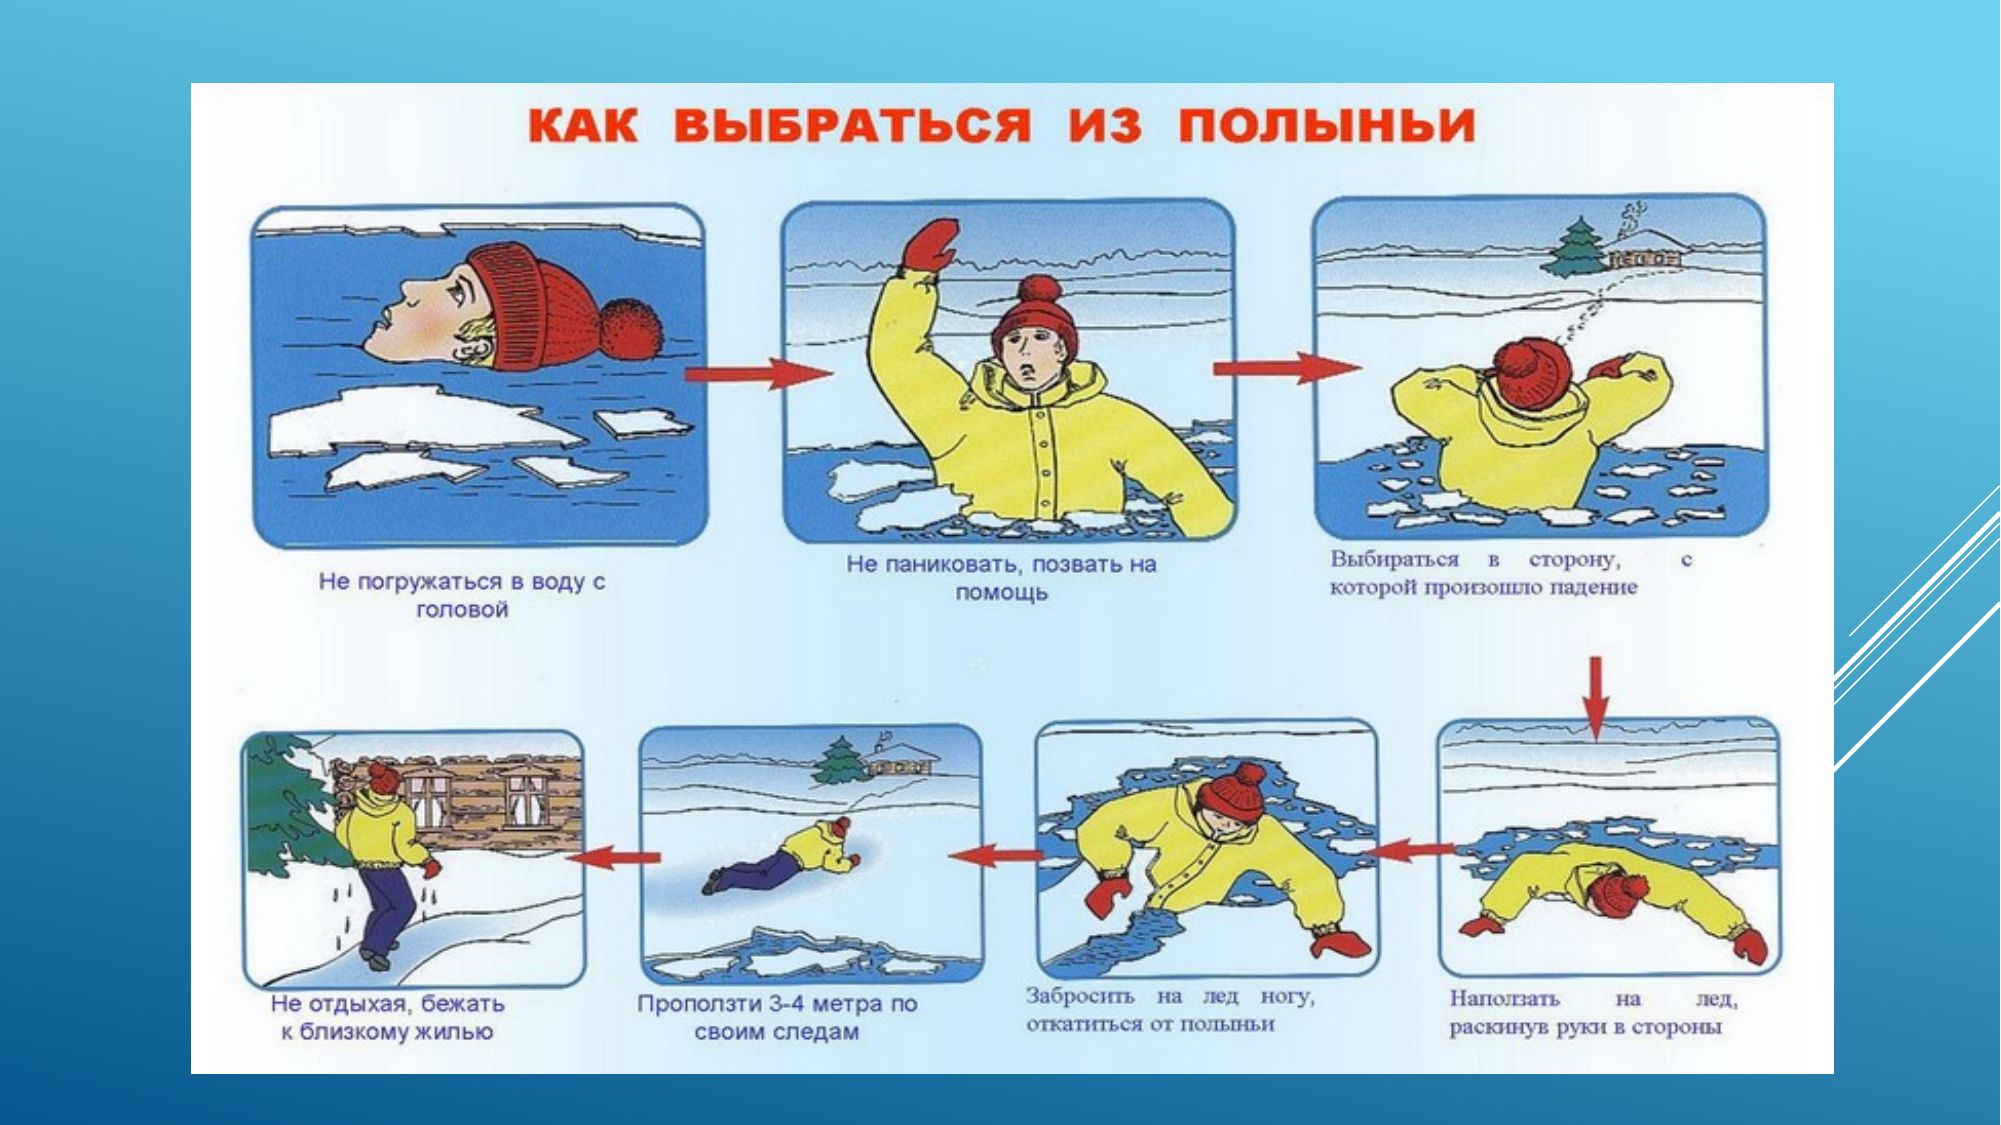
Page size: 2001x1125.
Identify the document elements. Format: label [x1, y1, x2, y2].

picture [191, 83, 1834, 1074]
